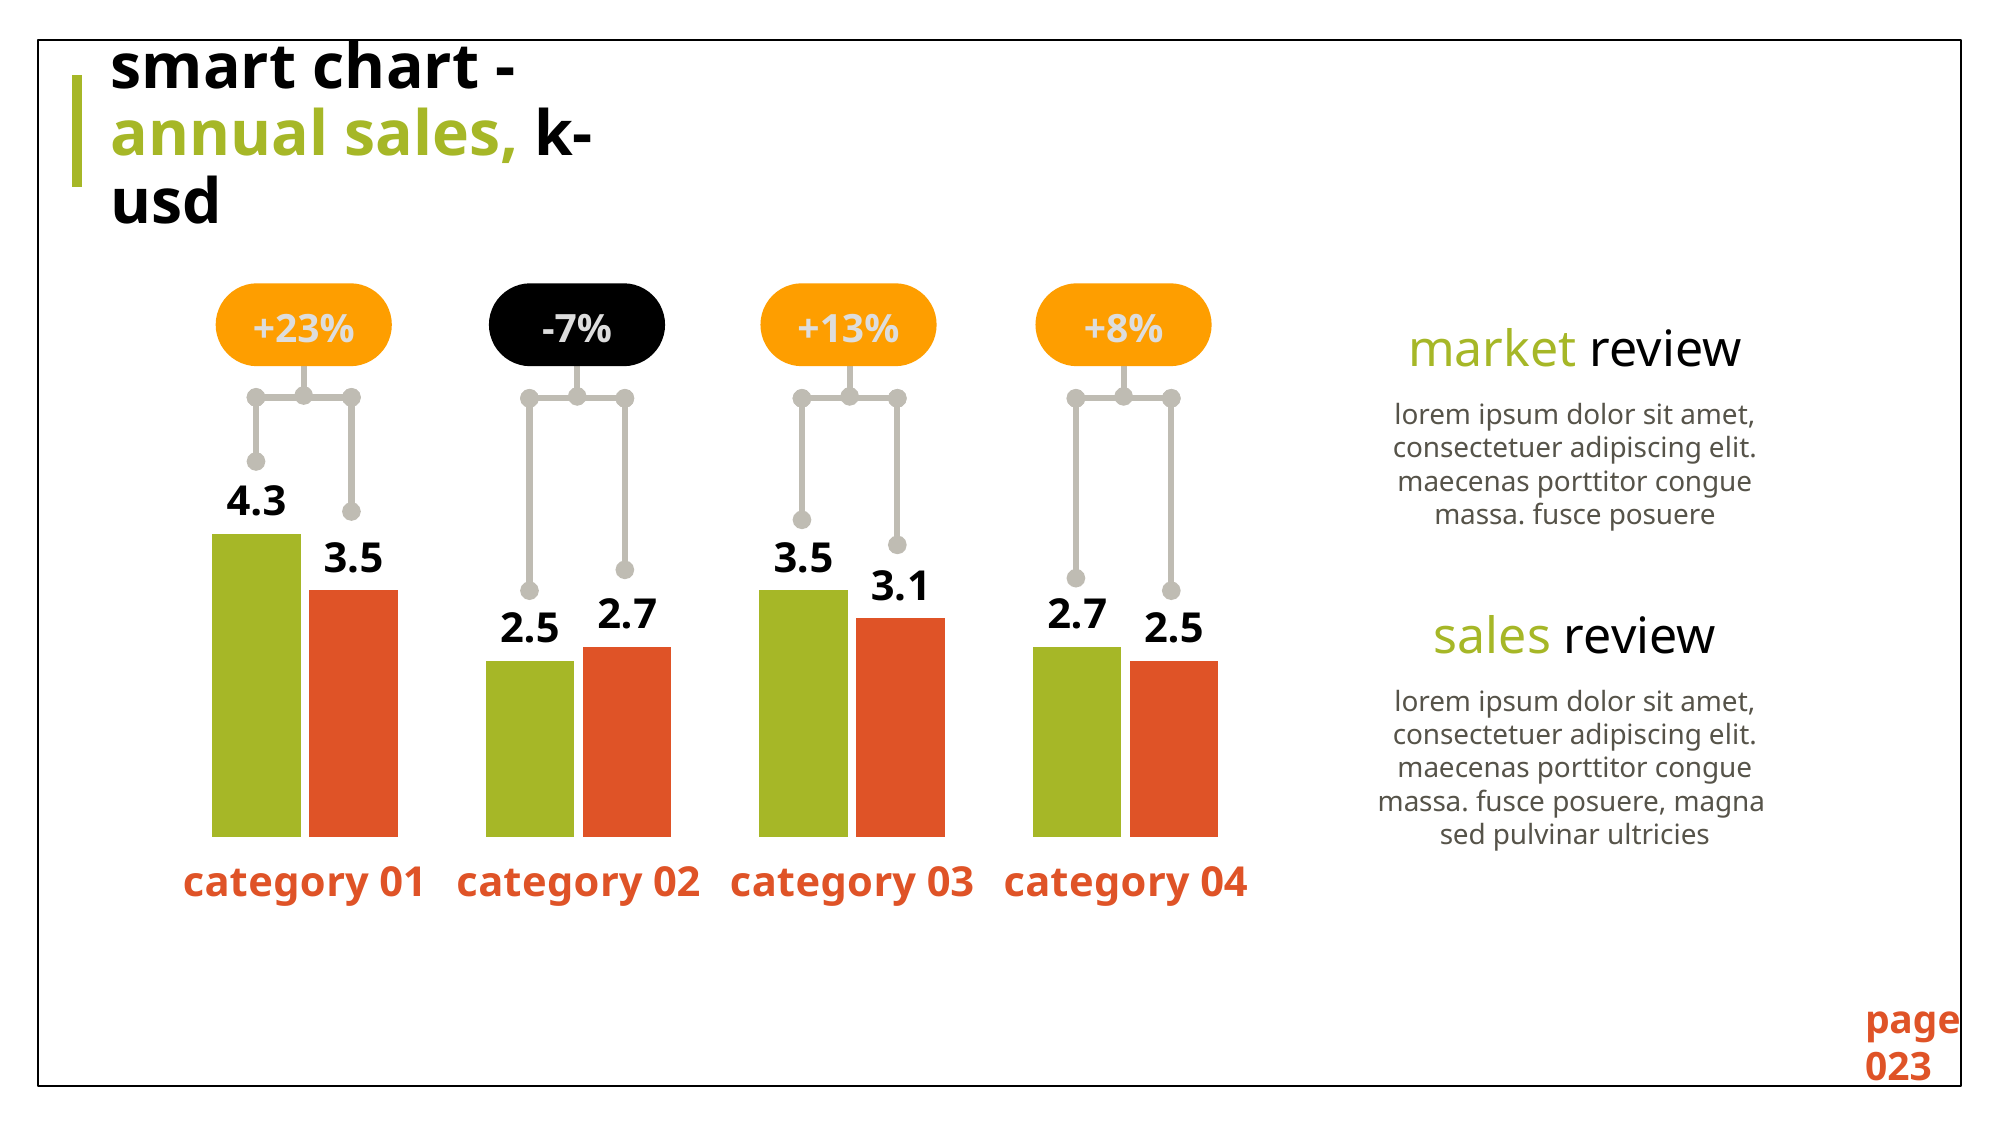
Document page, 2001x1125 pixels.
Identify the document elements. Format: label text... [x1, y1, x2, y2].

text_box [137, 283, 1278, 957]
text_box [1349, 595, 1801, 860]
title smart chart - annual sales, k-usd [95, 59, 692, 212]
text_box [1349, 309, 1801, 540]
slide_number page 023 [1850, 989, 2000, 1100]
